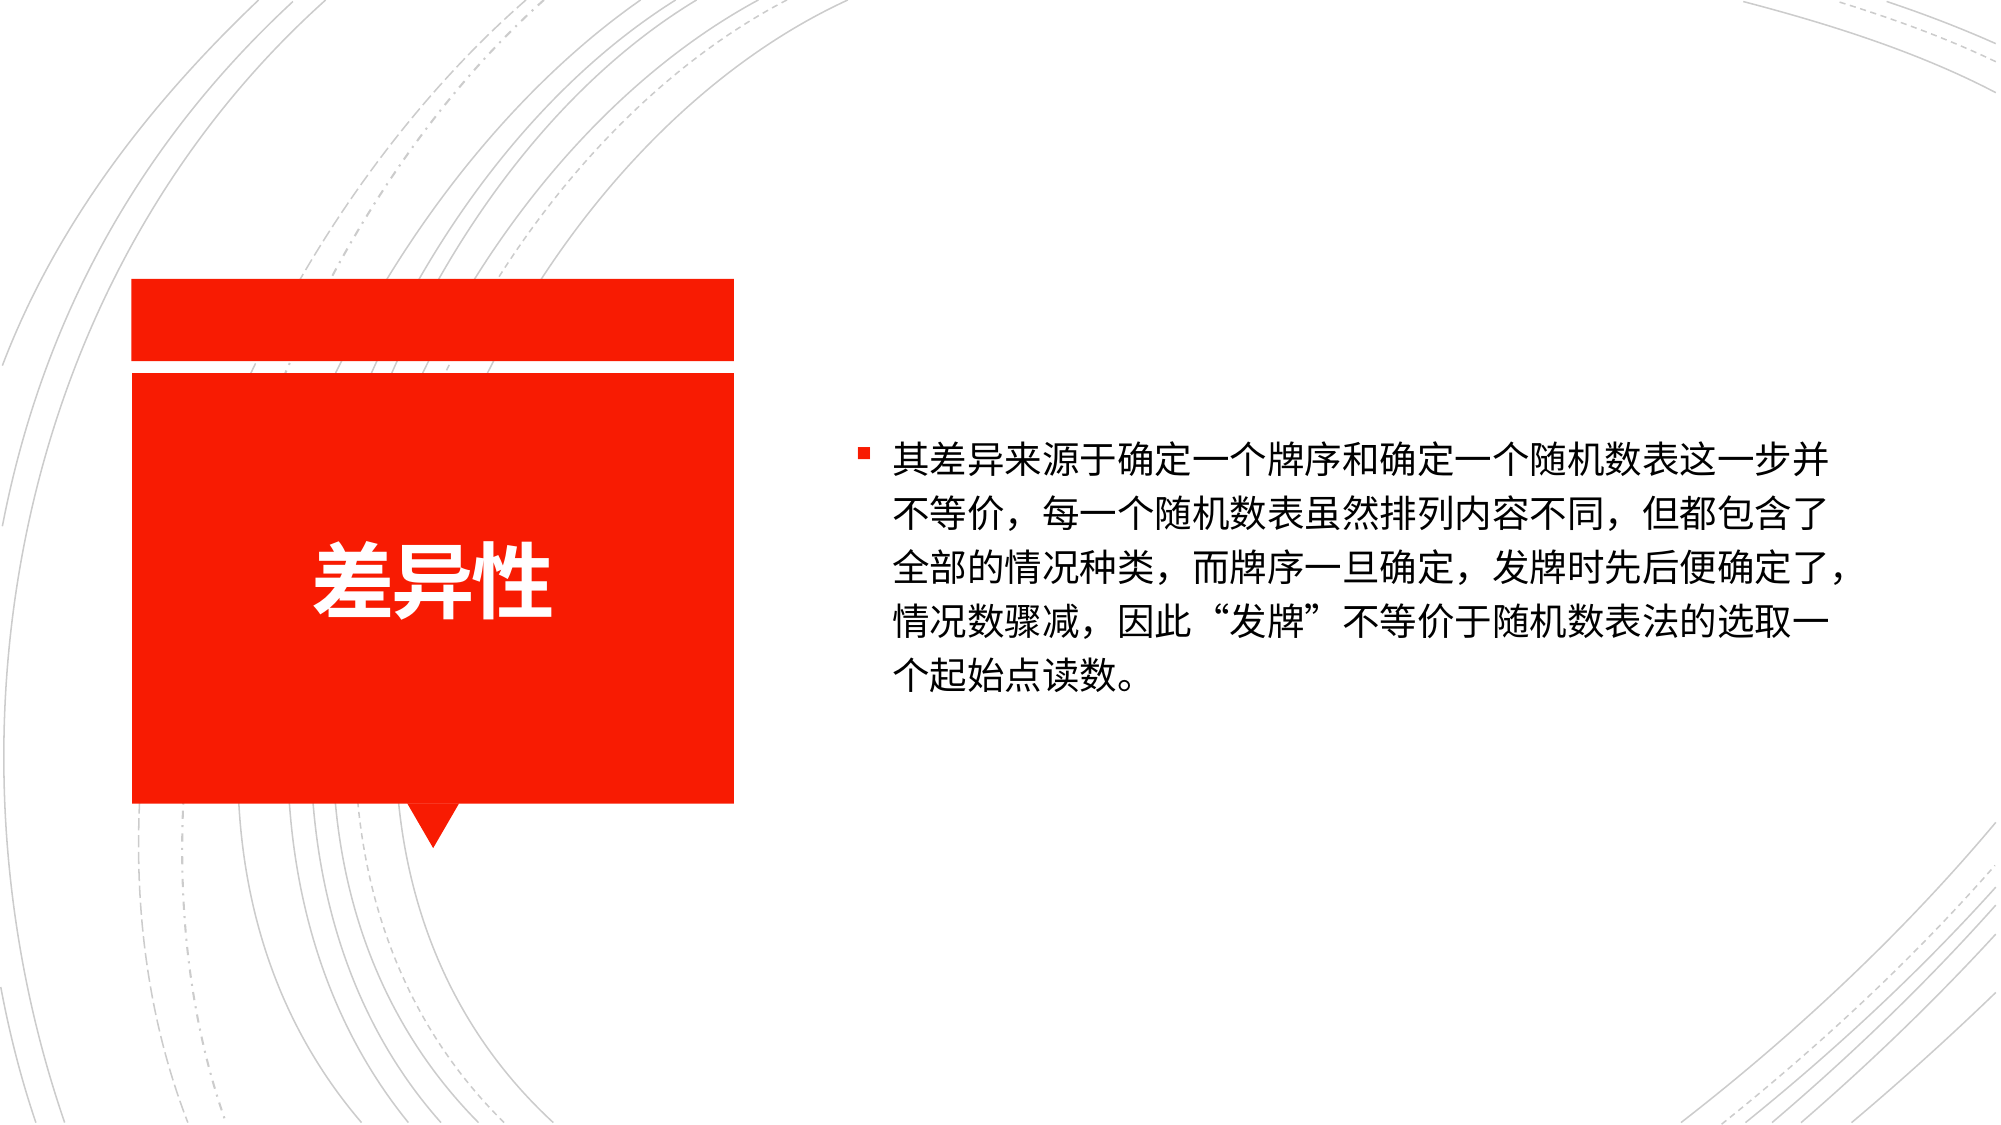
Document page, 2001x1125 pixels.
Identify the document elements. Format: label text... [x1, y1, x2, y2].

list 其差异来源于确定一个牌序和确定一个随机数表这一步并不等价，每一个随机数表虽然排列内容不同，但都包含了全部的情况种类，而牌序一旦确定，发牌时先后便确定了，情况数骤减，因此“发牌”不等价于随机数表法的选取一个起始点读数。 [839, 131, 1871, 993]
title 差异性 [145, 385, 720, 789]
